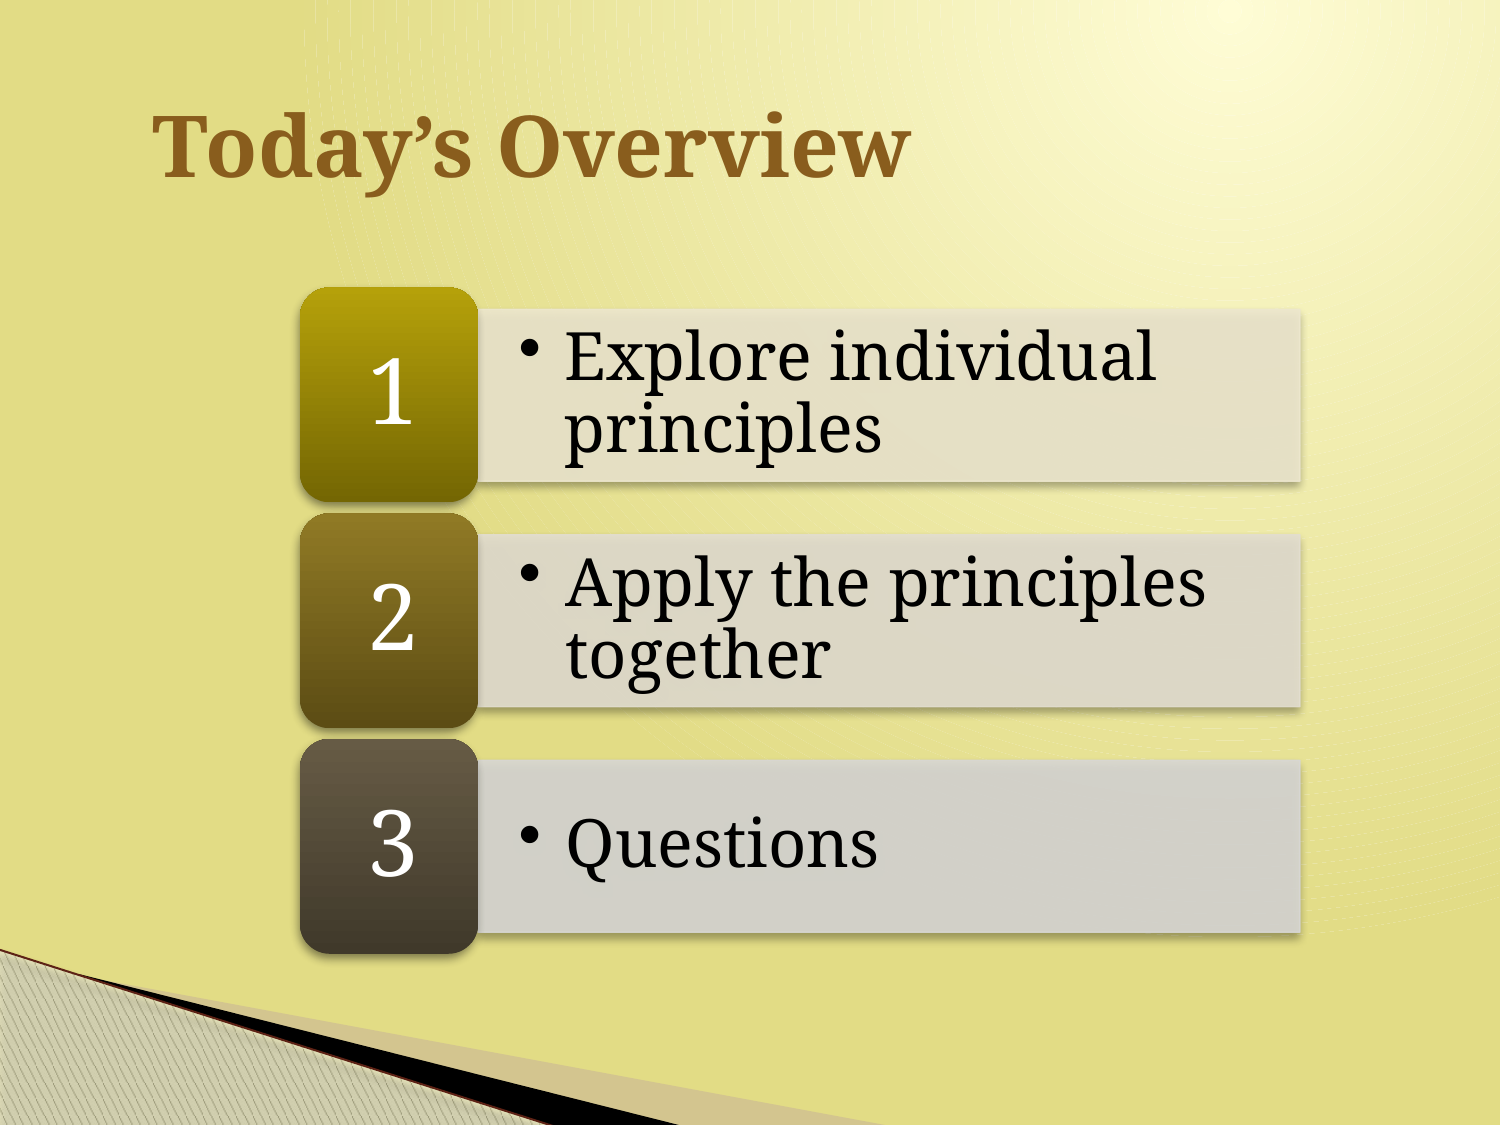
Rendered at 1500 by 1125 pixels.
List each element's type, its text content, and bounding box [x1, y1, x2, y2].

title Today’s Overview [138, 49, 1463, 237]
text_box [299, 287, 1301, 955]
